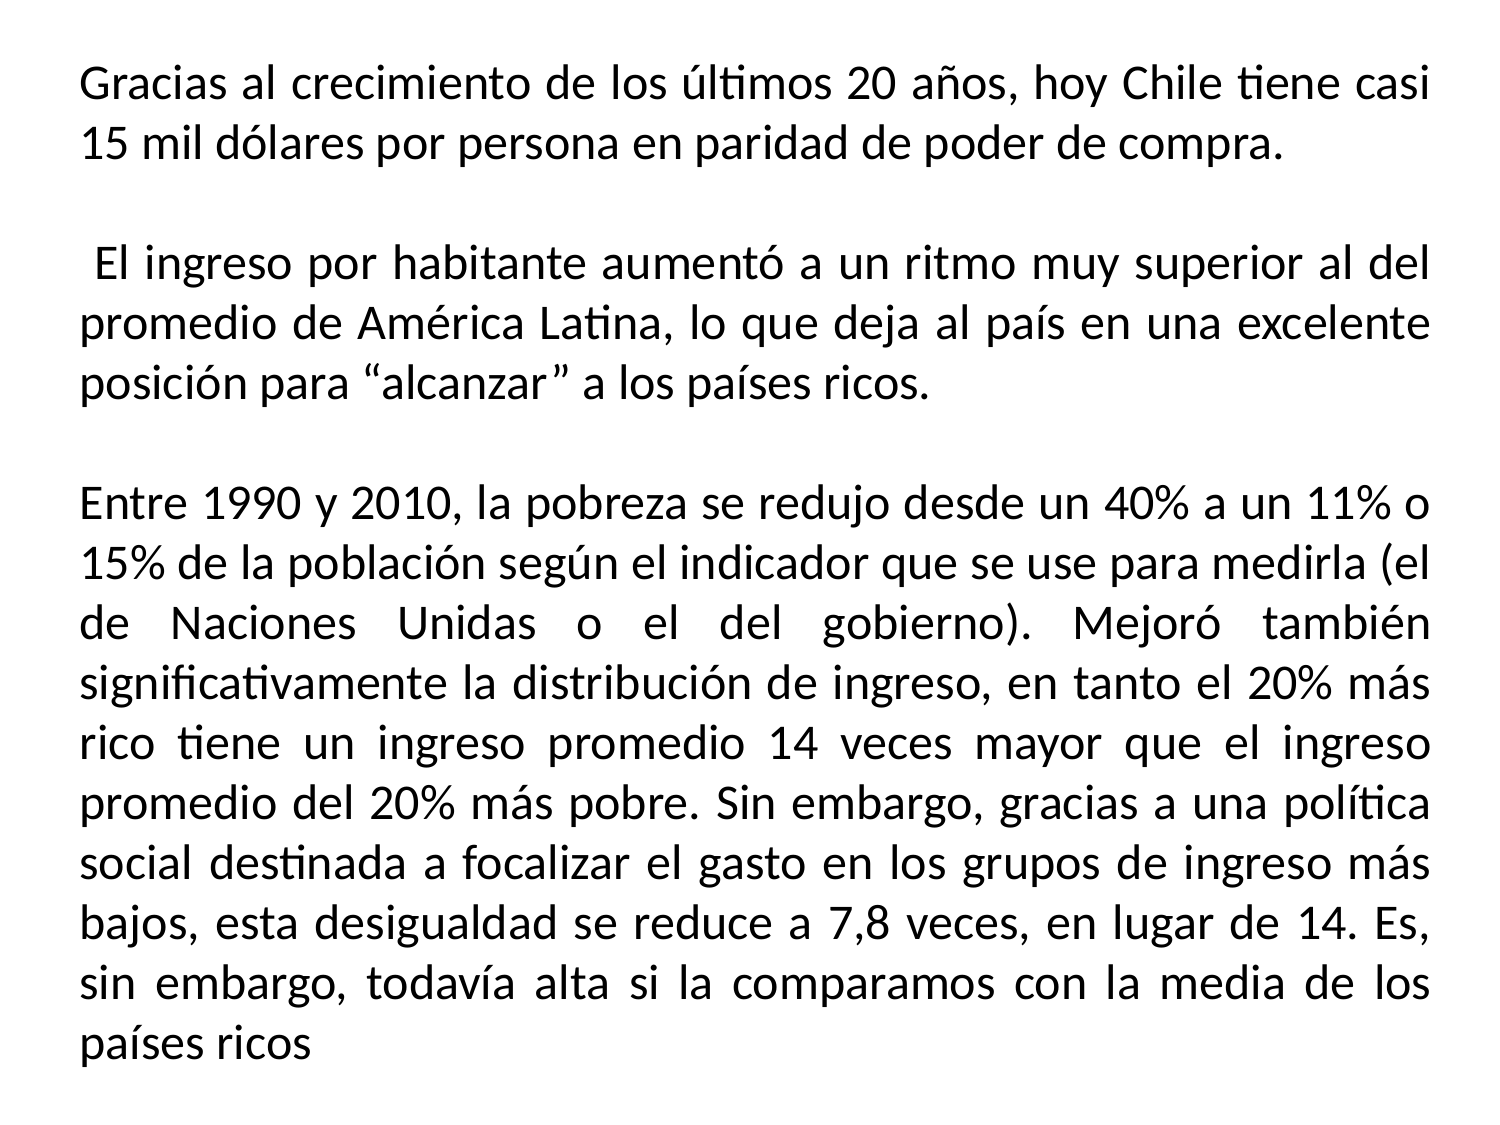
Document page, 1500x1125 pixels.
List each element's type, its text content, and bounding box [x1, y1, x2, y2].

text_box Gracias al crecimiento de los últimos 20 años, hoy Chile tiene casi 15 mil dólares por persona en paridad de poder de compra. El ingreso por habitante aumentó a un ritmo muy superior al del promedio de América Latina, lo que deja al país en una excelente posición para “alcanzar” a los países ricos. Entre 1990 y 2010, la pobreza se redujo desde un 40% a un 11% o 15% de la población según el indicador que se use para medirla (el de Naciones Unidas o el del gobierno). Mejoró también significativamente la distribución de ingreso, en tanto el 20% más rico tiene un ingreso promedio 14 veces mayor que el ingreso promedio del 20% más pobre. Sin embargo, gracias a una política social destinada a focalizar el gasto en los grupos de ingreso más bajos, esta desigualdad se reduce a 7,8 veces, en lugar de 14. Es, sin embargo, todavía alta si la comparamos con la media de los países ricos [64, 42, 1447, 1078]
